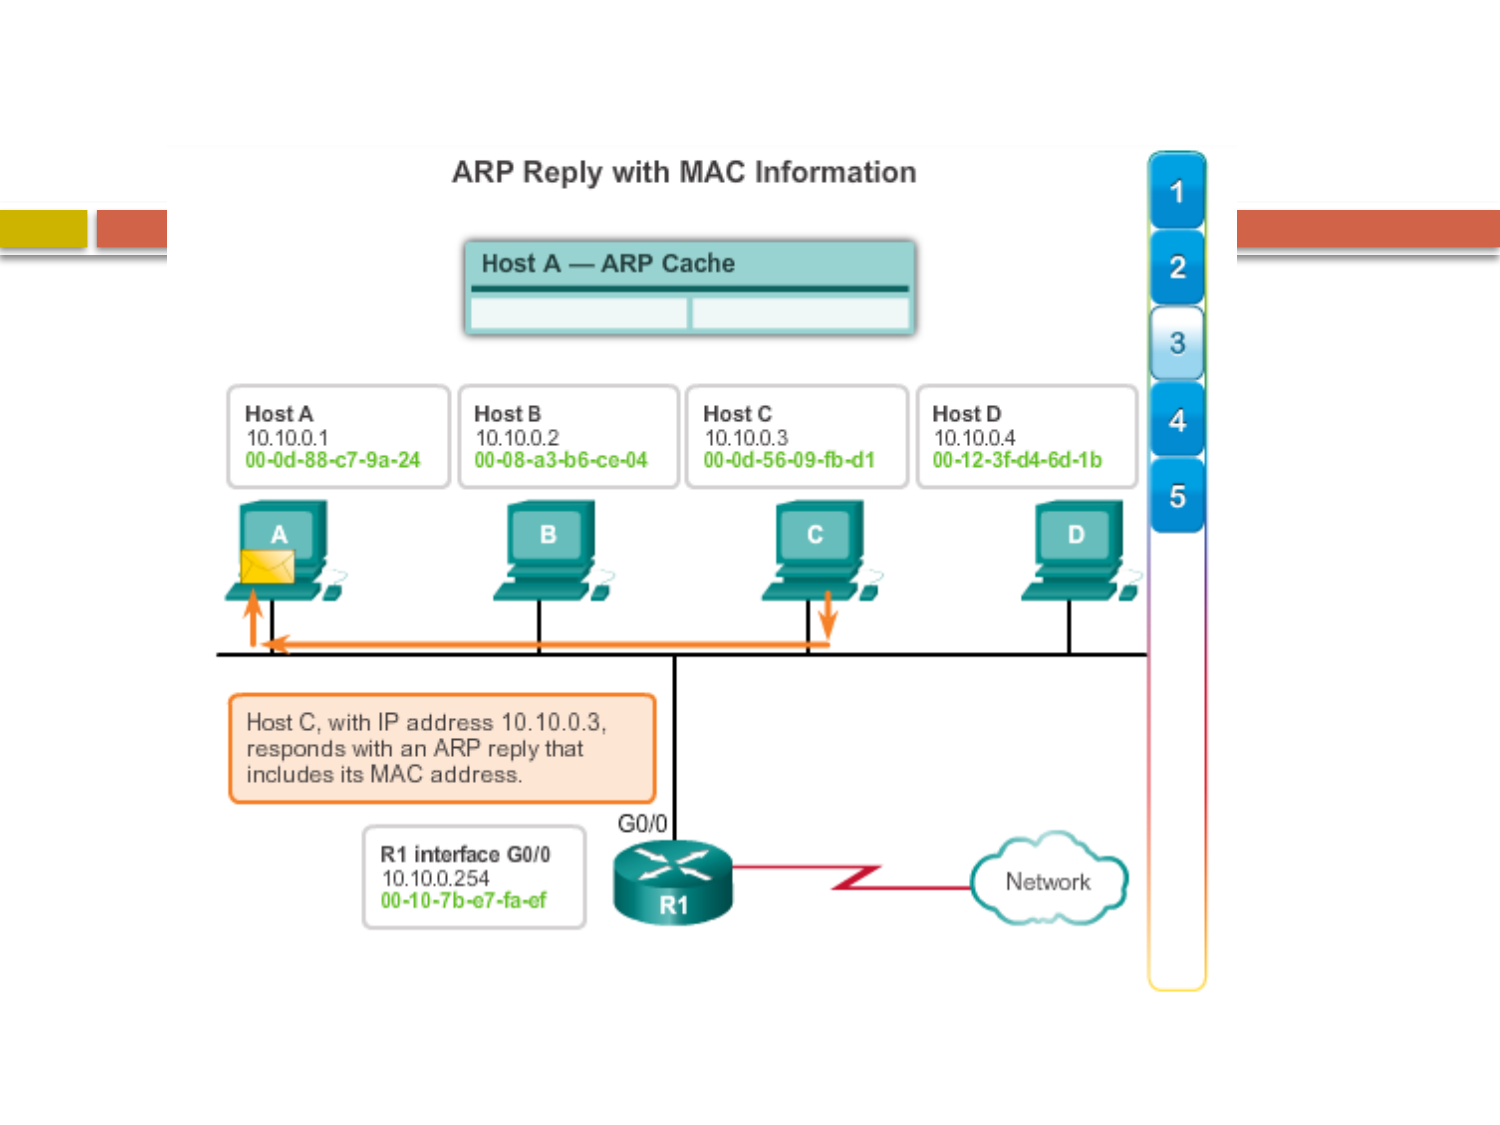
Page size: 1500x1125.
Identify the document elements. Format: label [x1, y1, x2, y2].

picture [167, 145, 1237, 1024]
